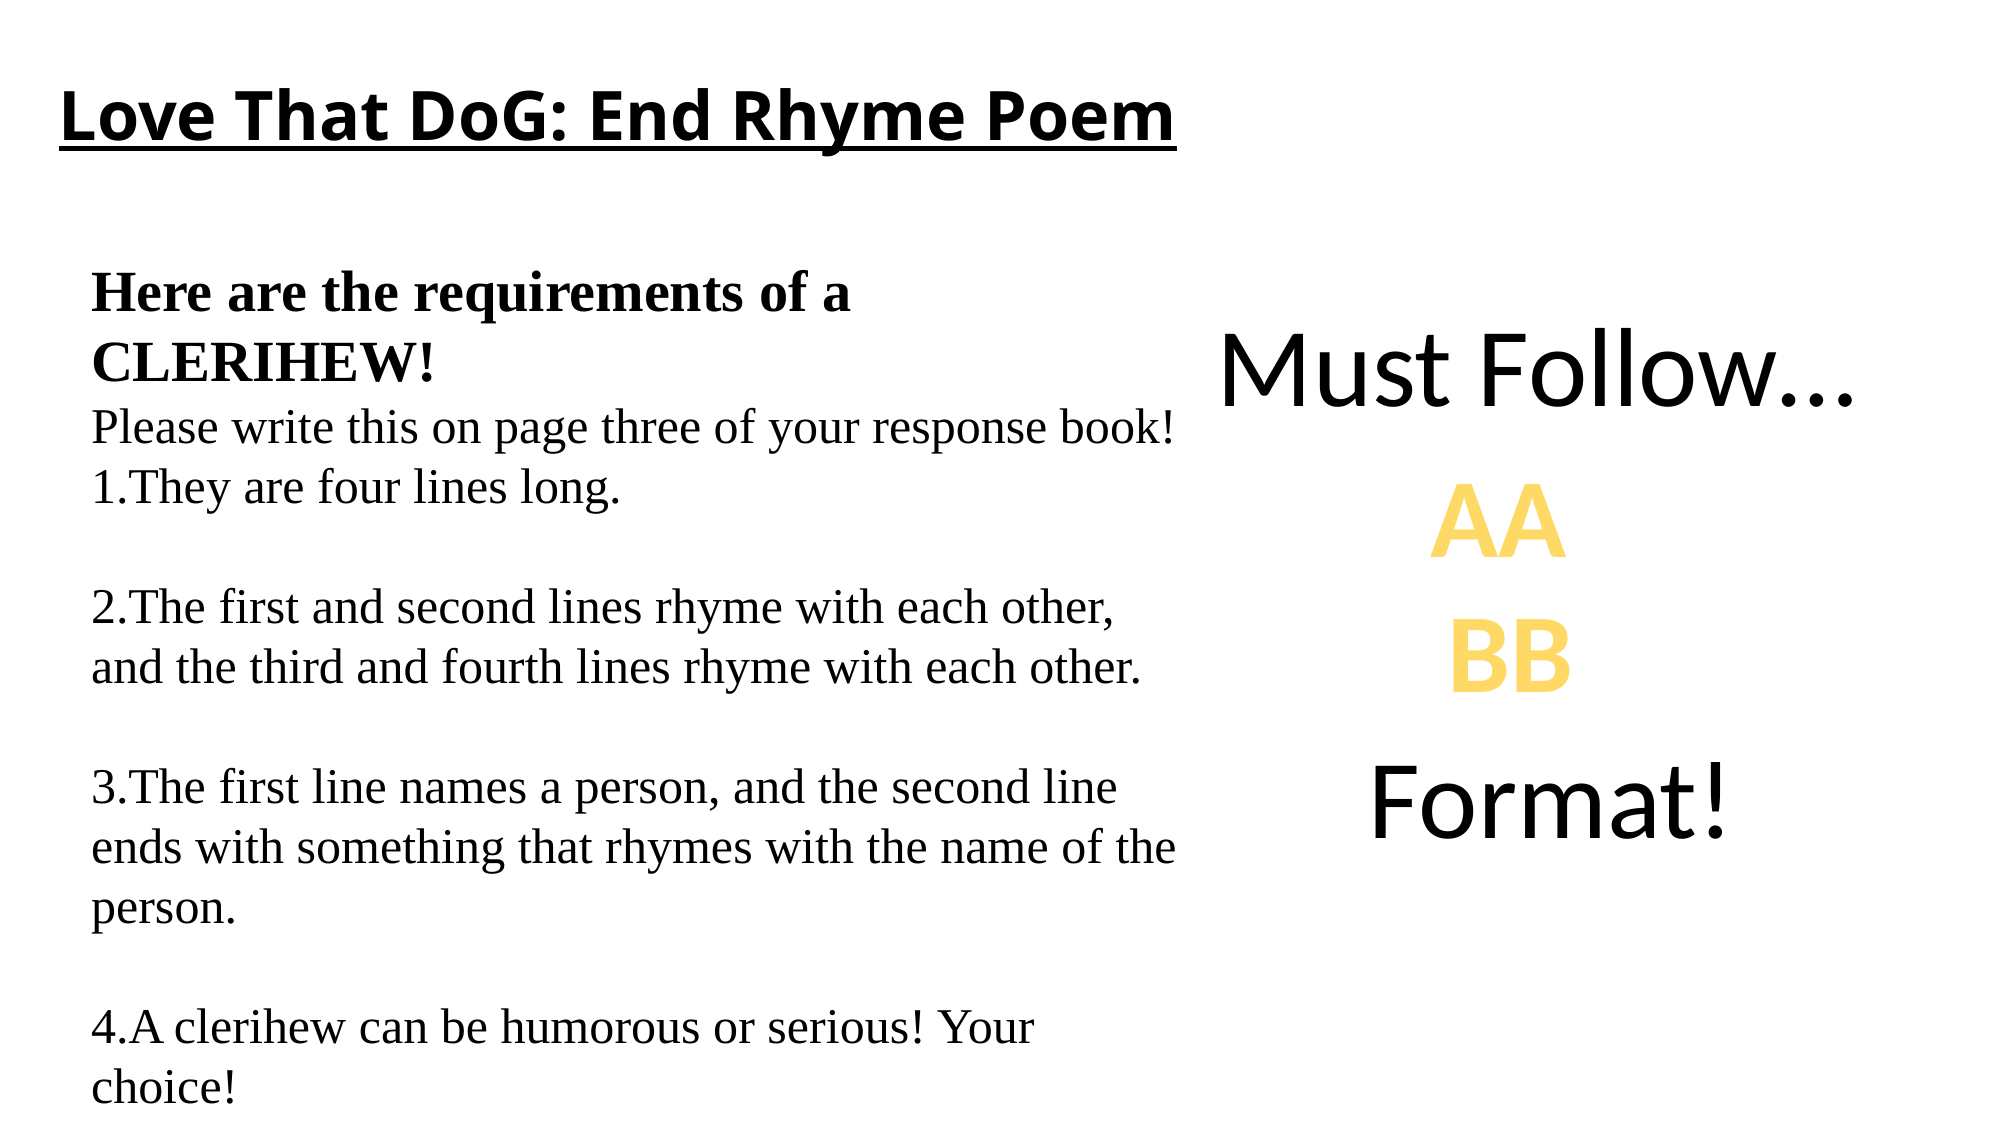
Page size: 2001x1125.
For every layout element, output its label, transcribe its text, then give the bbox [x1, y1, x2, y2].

title Love That DoG: End Rhyme Poem [43, 0, 1849, 218]
text_box Format! [1353, 718, 1750, 869]
text_box Here are the requirements of a CLERIHEW! Please write this on page three of your response book! They are four lines long. The first and second lines rhyme with each other, and the third and fourth lines rhyme with each other. The first line names a person, and the second line ends with something that rhymes with the name of the person. A clerihew can be humorous or serious! Your choice! [76, 246, 1199, 1121]
text_box Must Follow… [1201, 286, 1872, 437]
text_box [1343, 246, 2000, 501]
text_box AA BB [1270, 437, 1752, 993]
